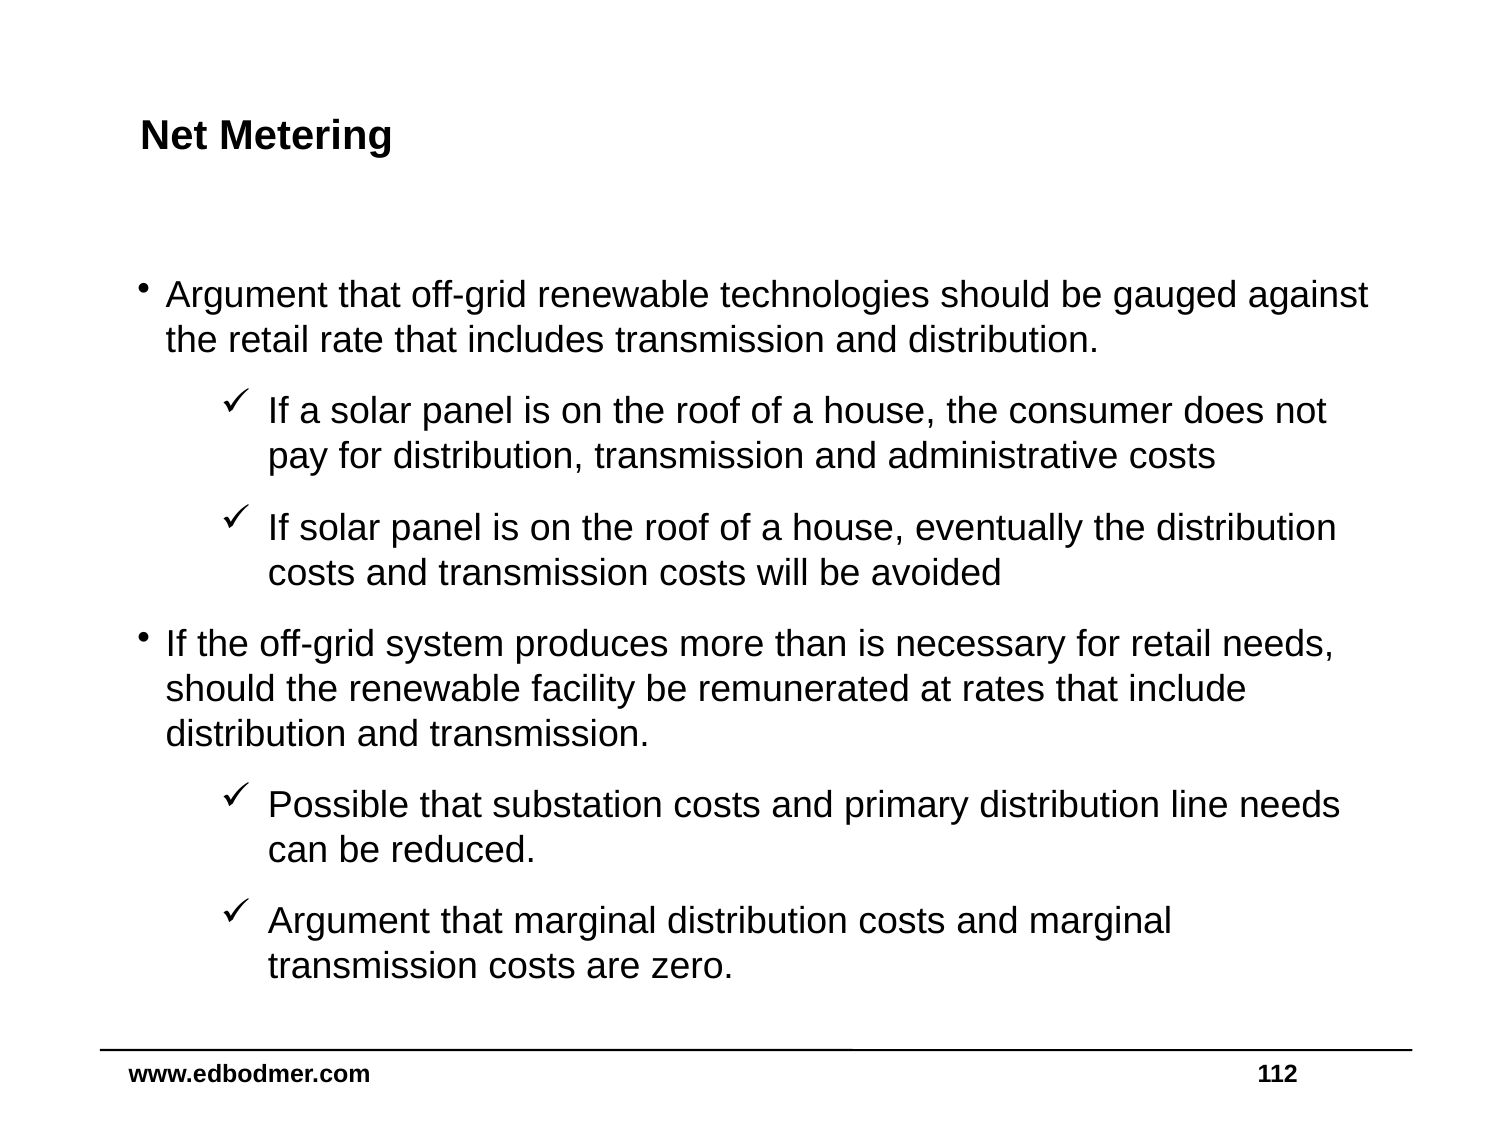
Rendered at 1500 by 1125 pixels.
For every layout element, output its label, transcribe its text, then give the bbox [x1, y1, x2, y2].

title Net Metering [124, 99, 1288, 226]
list Argument that off-grid renewable technologies should be gauged against the retail rate that includes transmission and distribution. If a solar panel is on the roof of a house, the consumer does not pay for distribution, transmission and administrative costs If solar panel is on the roof of a house, eventually the distribution costs and transmission costs will be avoided If the off-grid system produces more than is necessary for retail needs, should the renewable facility be remunerated at rates that include distribution and transmission. Possible that substation costs and primary distribution line needs can be reduced. Argument that marginal distribution costs and marginal transmission costs are zero. [112, 262, 1401, 1026]
